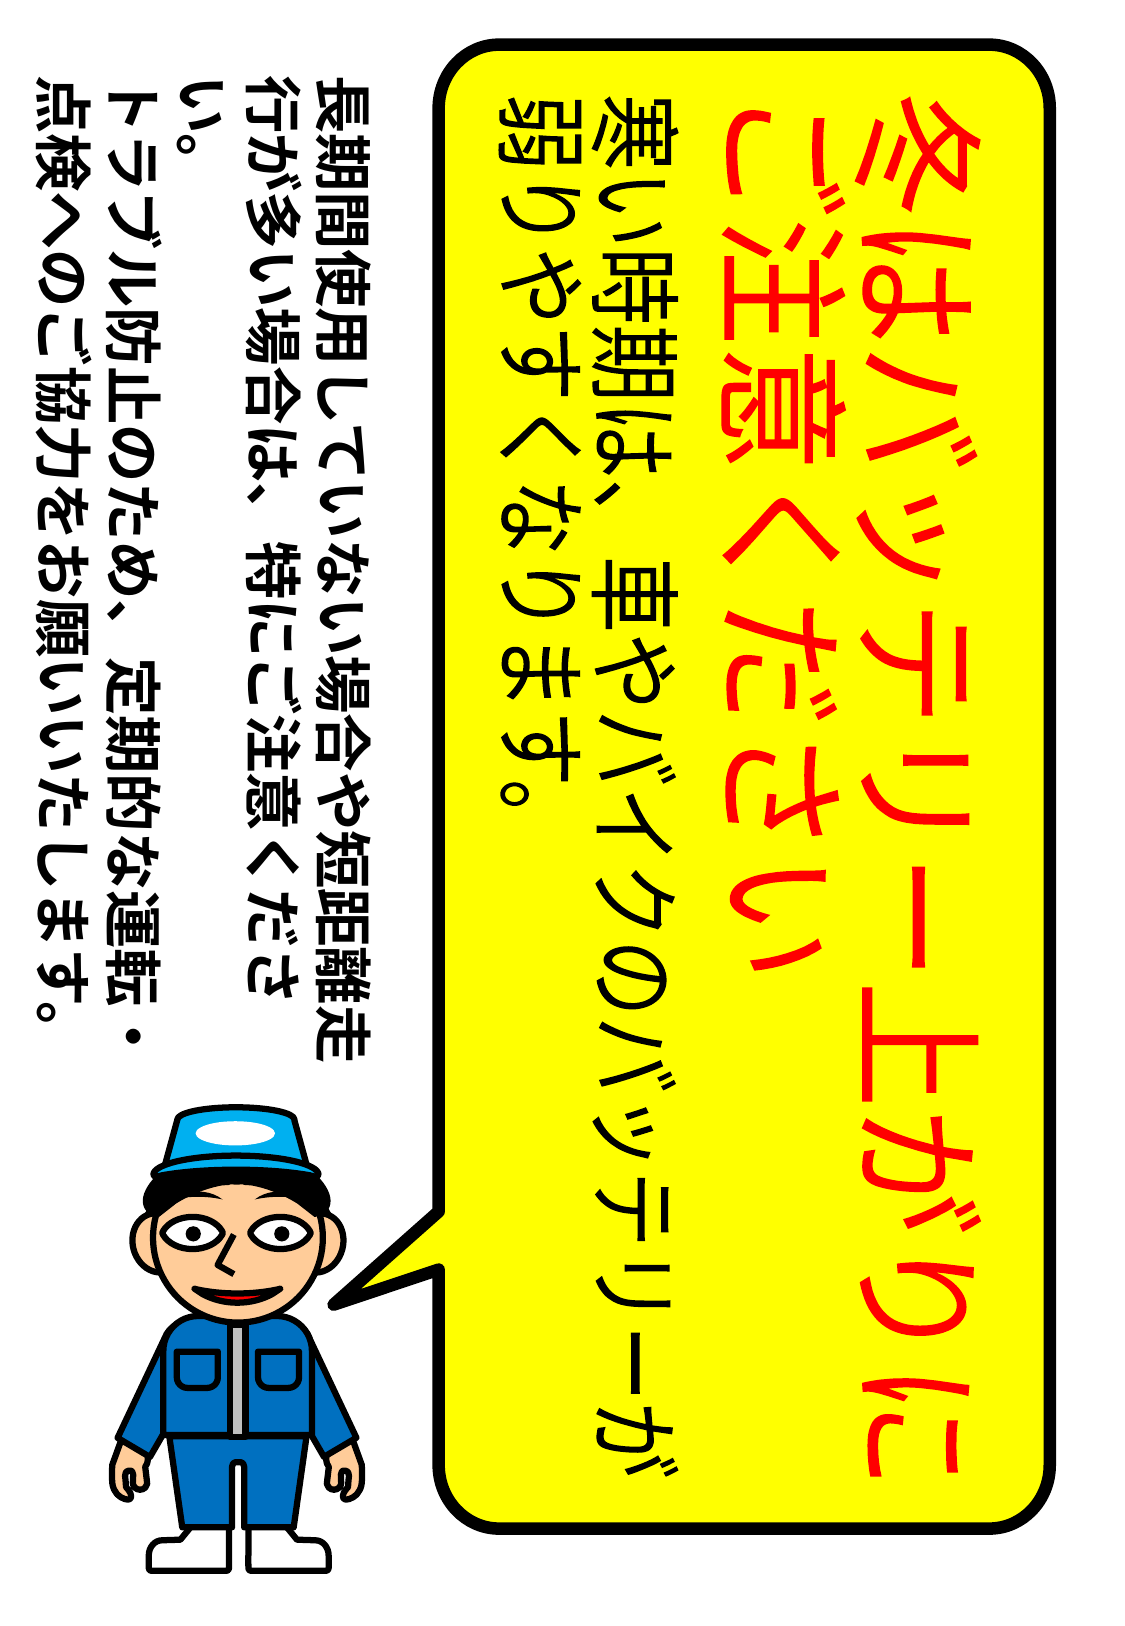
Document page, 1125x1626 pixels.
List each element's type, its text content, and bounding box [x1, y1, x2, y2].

text_box 長期間使用していない場合や短距離走行が多い場合は、特にご注意ください。 トラブル防止のため、定期的な運転・点検へのご協力をお願いいたします。 [73, 60, 387, 1109]
text_box [376, 42, 1052, 1531]
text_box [102, 1106, 371, 1571]
